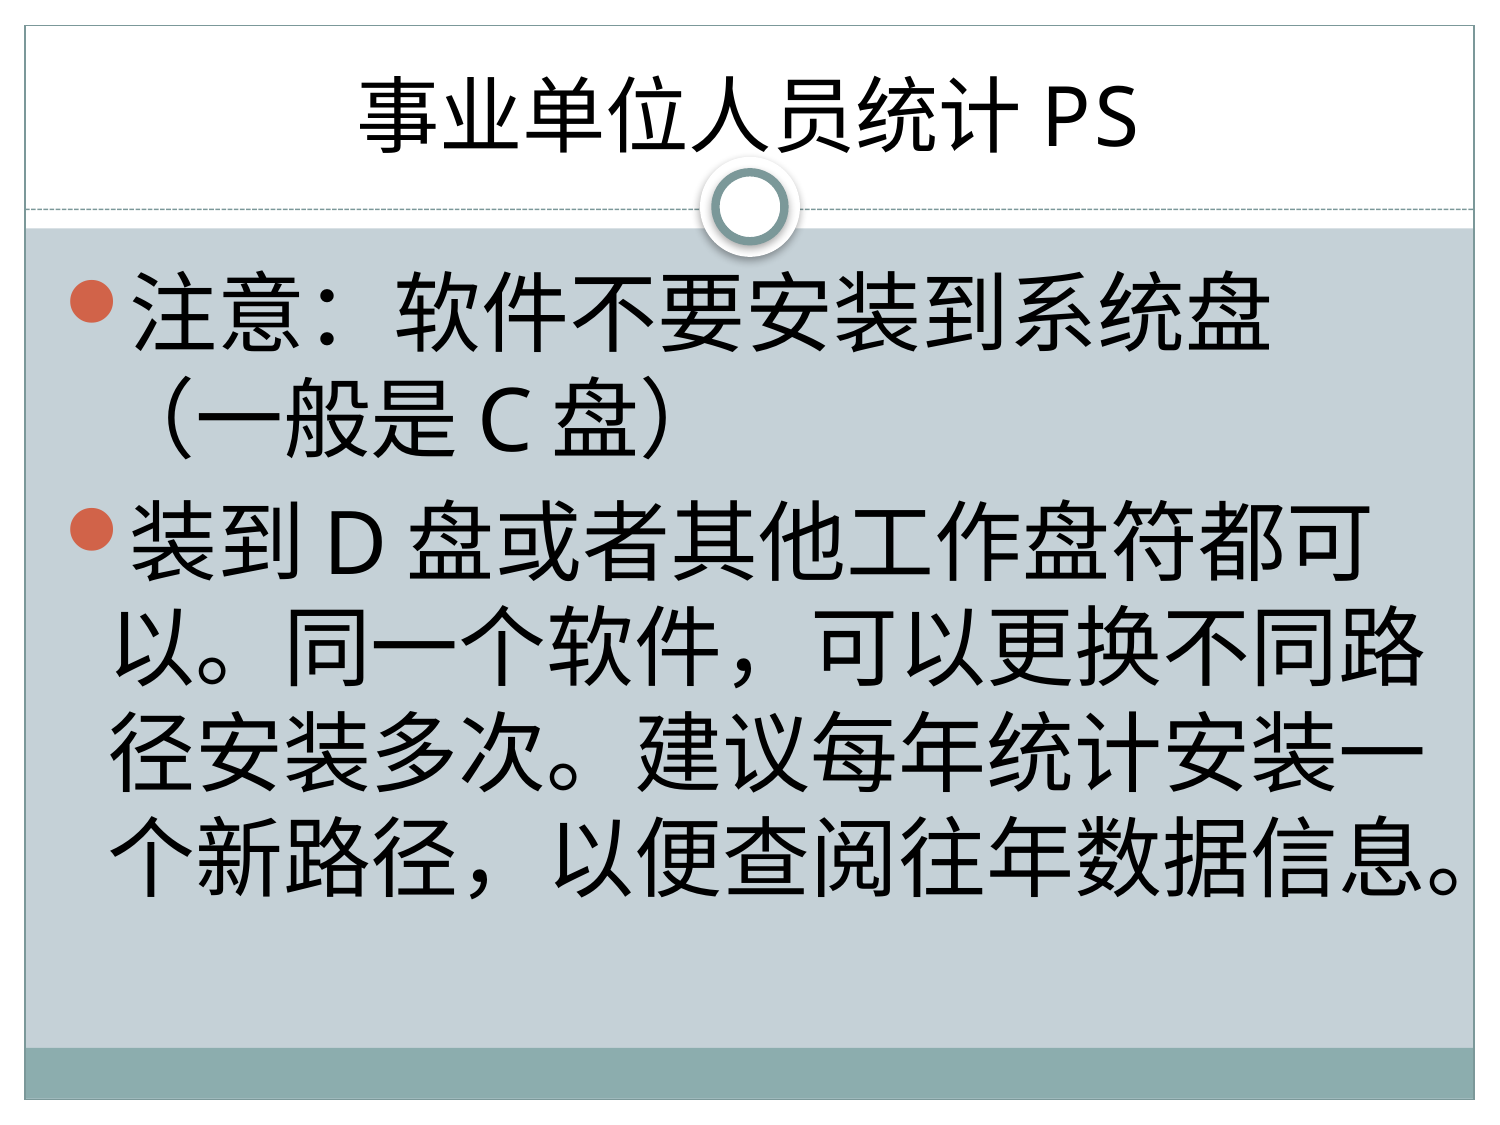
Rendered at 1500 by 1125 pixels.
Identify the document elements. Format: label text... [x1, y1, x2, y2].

list 注意：软件不要安装到系统盘（一般是C盘） 装到D盘或者其他工作盘符都可以。同一个软件，可以更换不同路径安装多次。建议每年统计安装一个新路径，以便查阅往年数据信息。 [49, 250, 1445, 1001]
